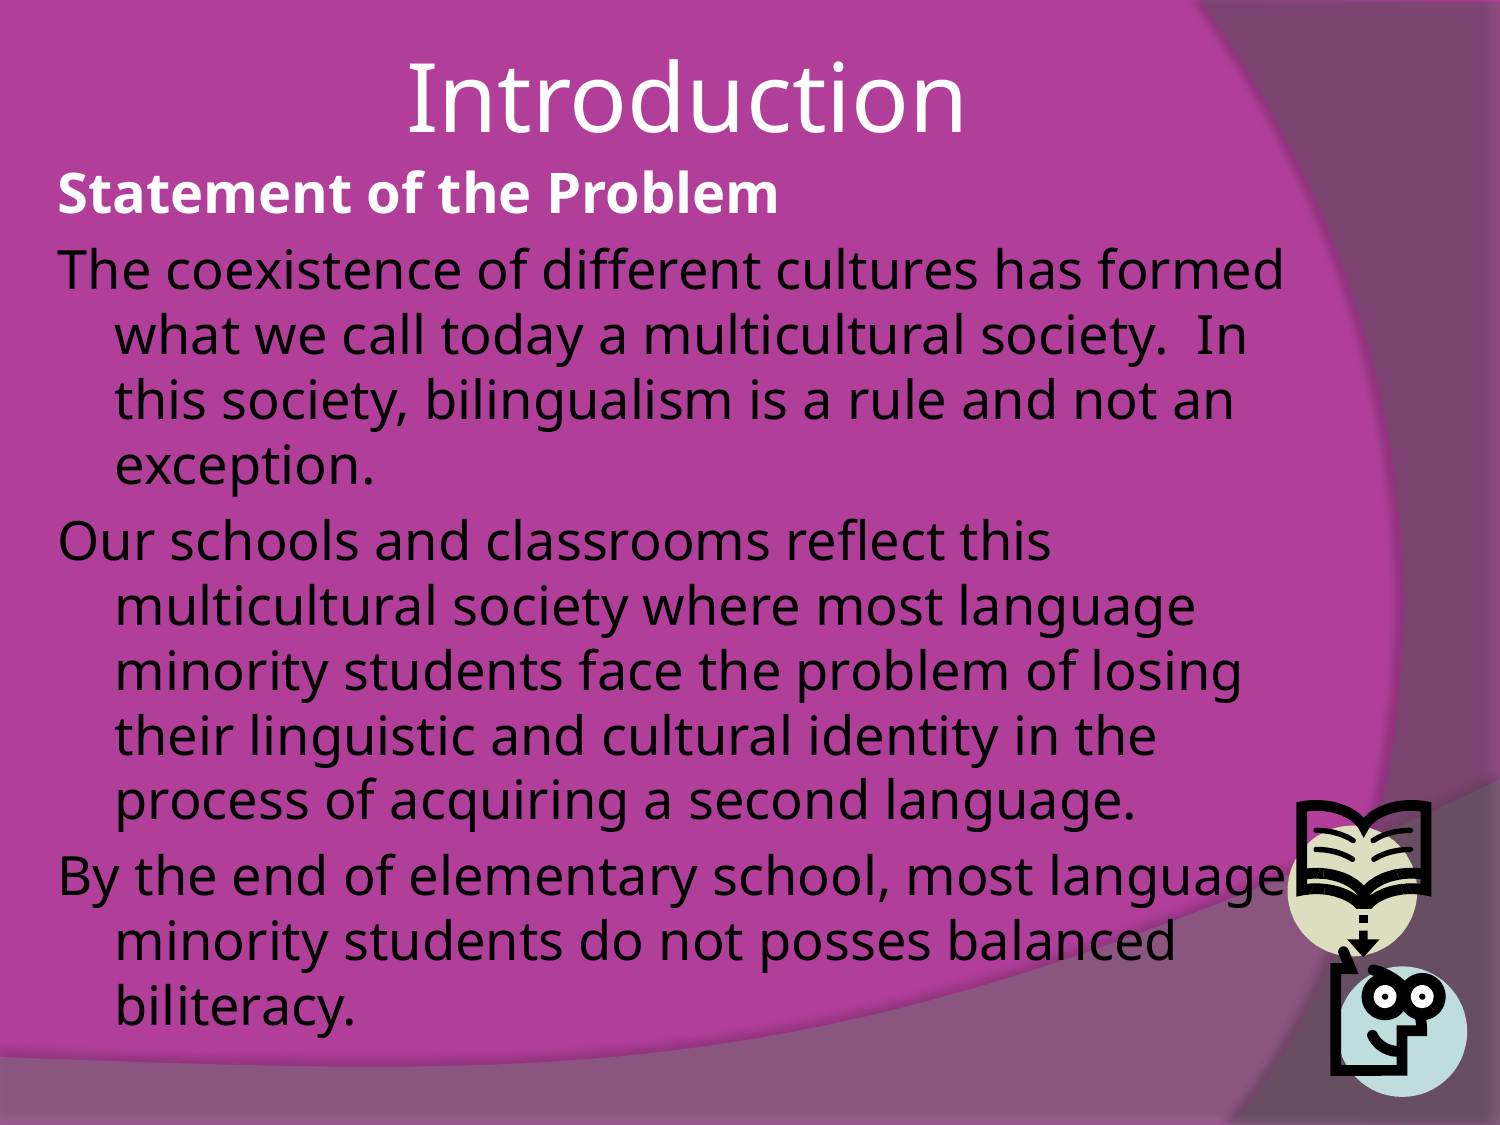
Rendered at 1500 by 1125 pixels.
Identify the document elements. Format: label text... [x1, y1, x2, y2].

title Introduction [75, 24, 1300, 149]
list Statement of the Problem The coexistence of different cultures has formed what we call today a multicultural society. In this society, bilingualism is a rule and not an exception. Our schools and classrooms reflect this multicultural society where most language minority students face the problem of losing their linguistic and cultural identity in the process of acquiring a second language. By the end of elementary school, most language minority students do not posses balanced biliteracy. [37, 149, 1350, 1050]
picture [1287, 799, 1468, 1098]
